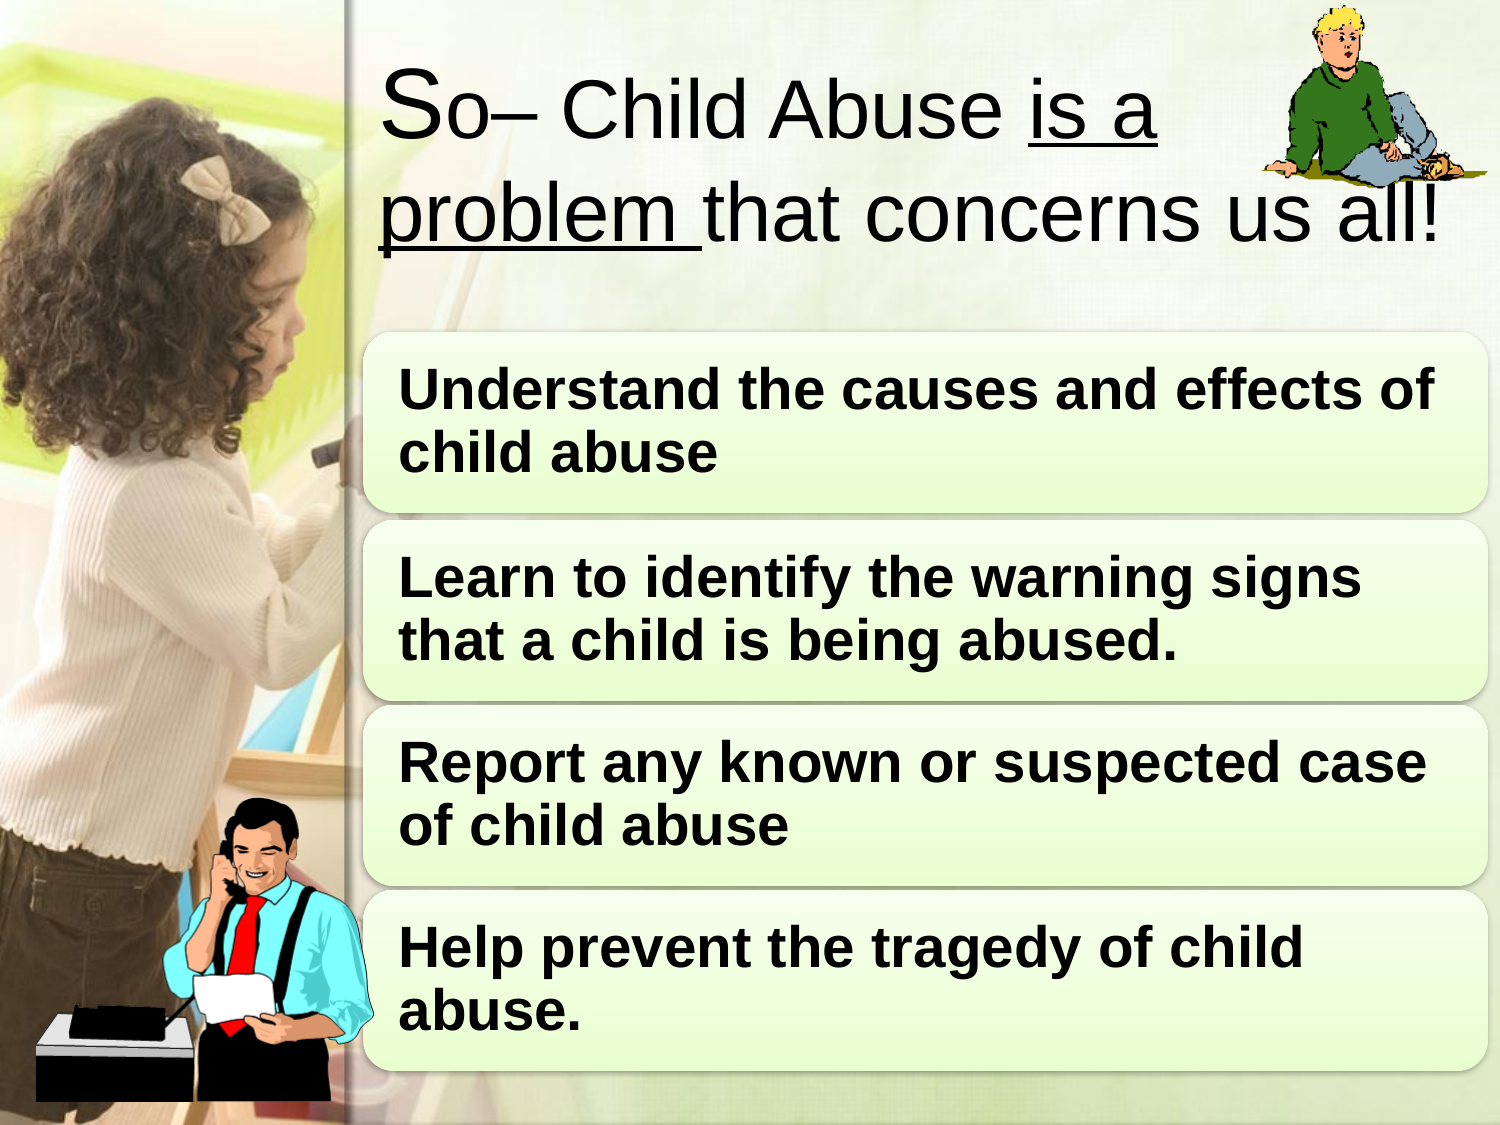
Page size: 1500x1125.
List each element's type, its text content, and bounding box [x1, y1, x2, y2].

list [363, 331, 1488, 1075]
picture [0, 0, 1500, 1125]
title So– Child Abuse is a problem that concerns us all! [363, 5, 1488, 292]
